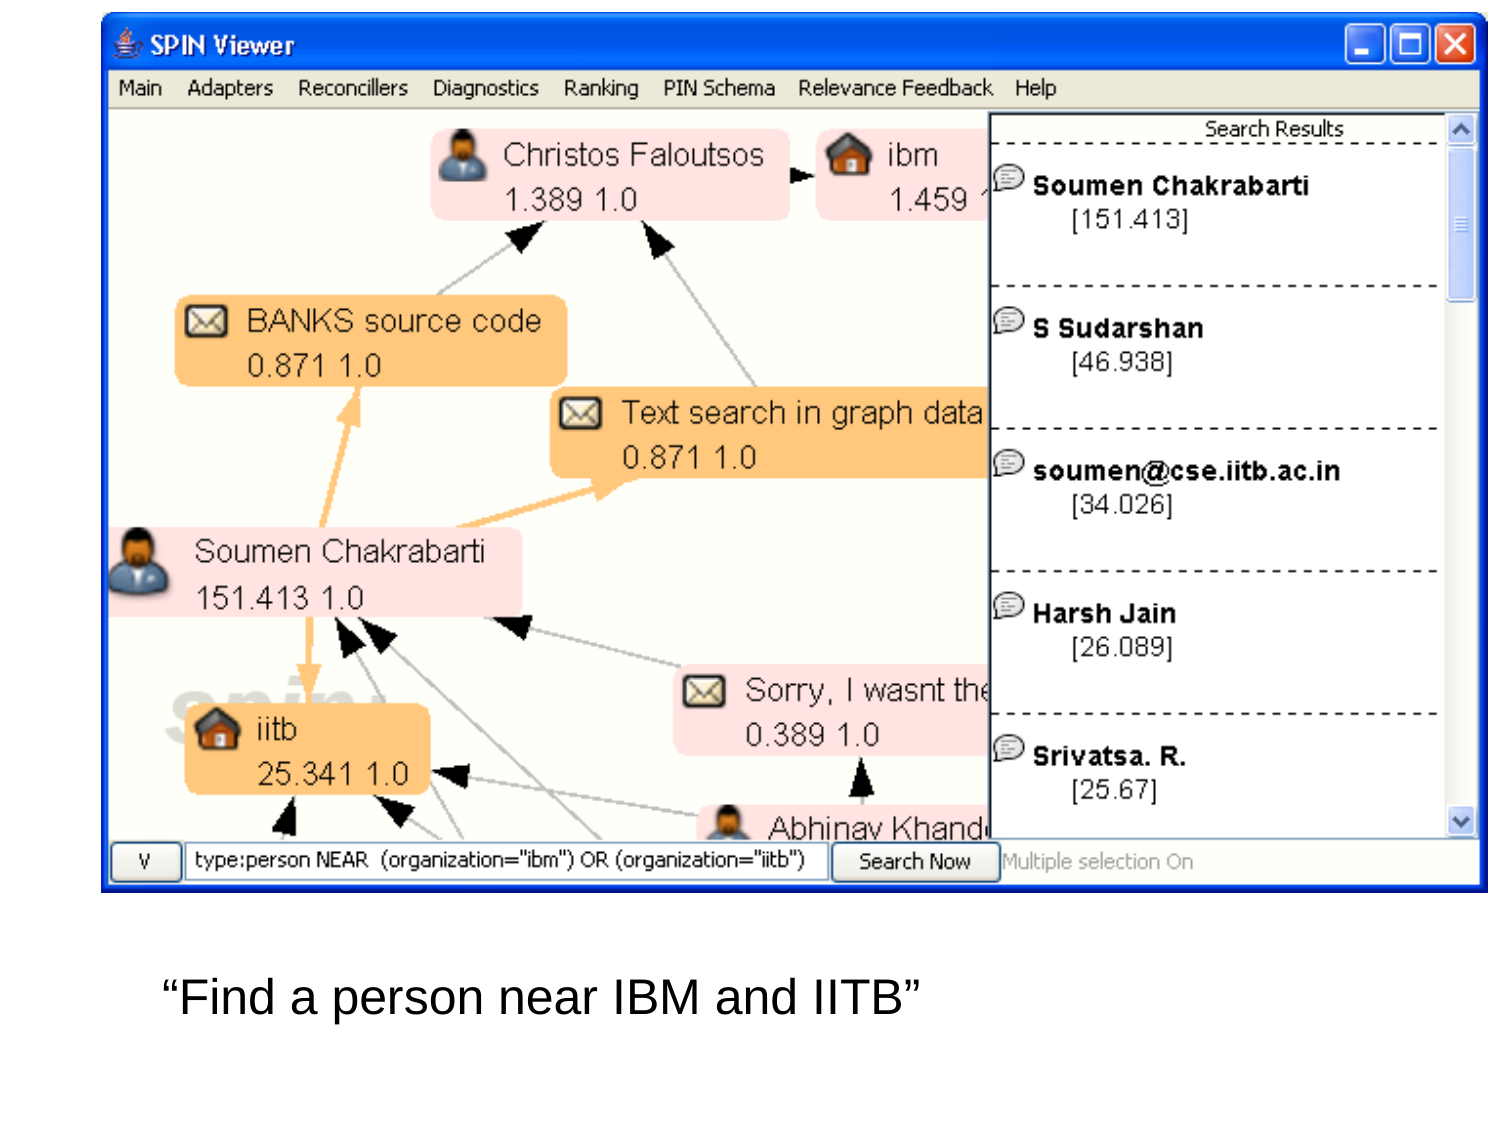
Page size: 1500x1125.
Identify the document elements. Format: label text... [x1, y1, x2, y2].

picture [101, 12, 1488, 893]
text_box “Find a person near IBM and IITB” [147, 956, 937, 1032]
